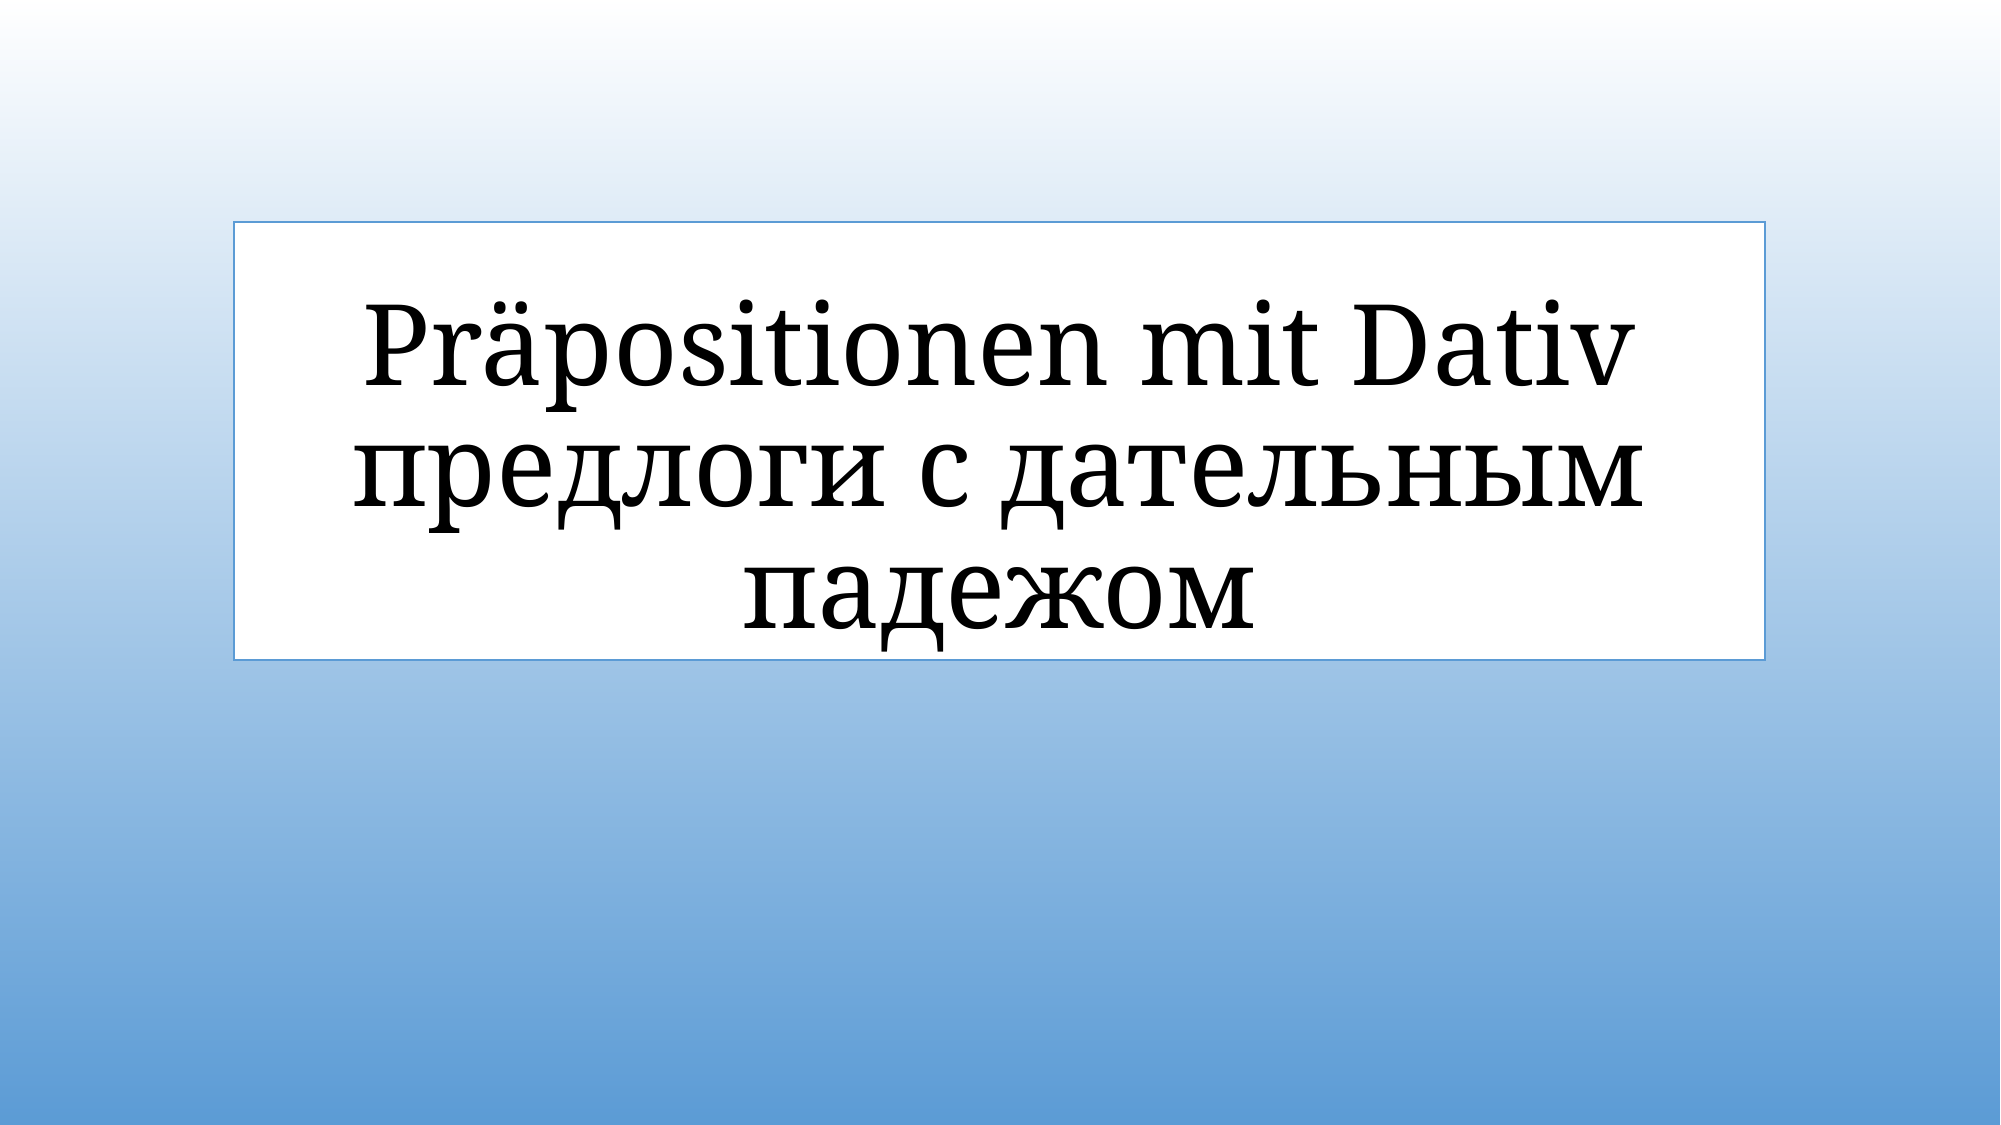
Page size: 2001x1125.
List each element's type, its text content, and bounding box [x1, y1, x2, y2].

title Präpositionen mit Dativ предлоги с дательным падежом [233, 221, 1766, 661]
